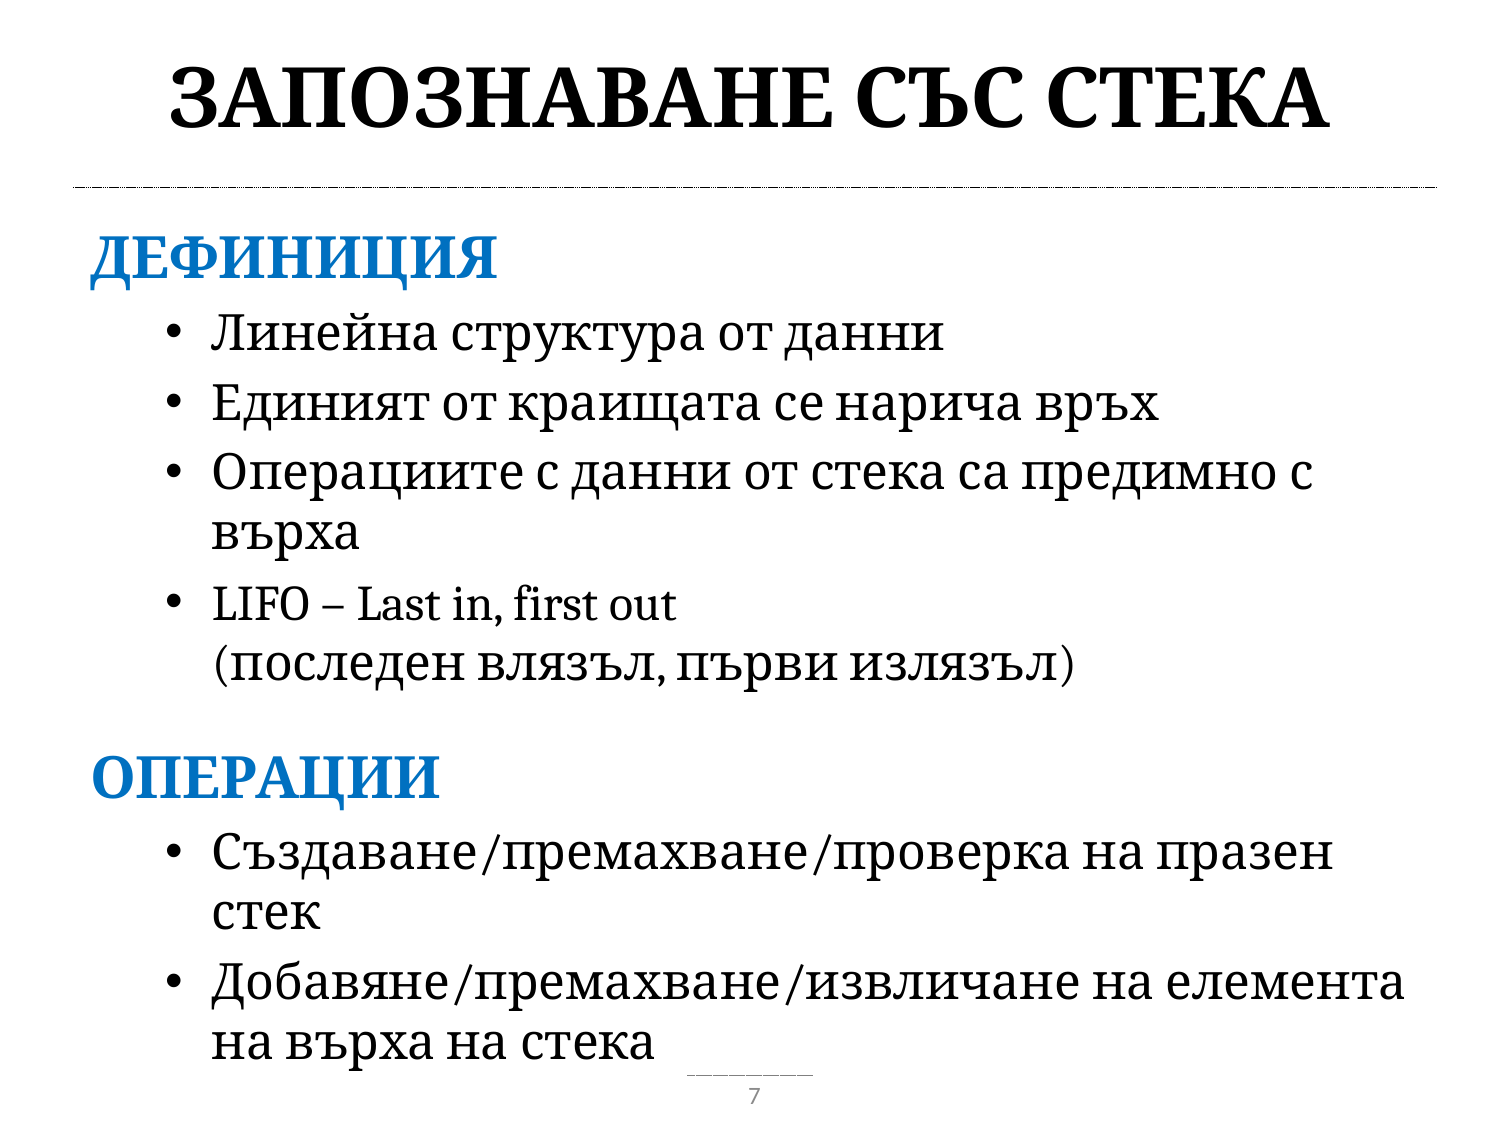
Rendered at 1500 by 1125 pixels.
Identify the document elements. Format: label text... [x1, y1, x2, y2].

list Дефиниция Линейна структура от данни Единият от краищата се нарича връх Операциите с данни от стека са предимно с върха LIFO – Last in, first out (последен влязъл, първи излязъл) Операции Създаване/премахване/проверка на празен стек Добавяне/премахване/извличане на елемента на върха на стека [75, 212, 1450, 1063]
title Запознаване със стека [0, 0, 1500, 188]
slide_number 7 [579, 1065, 930, 1125]
